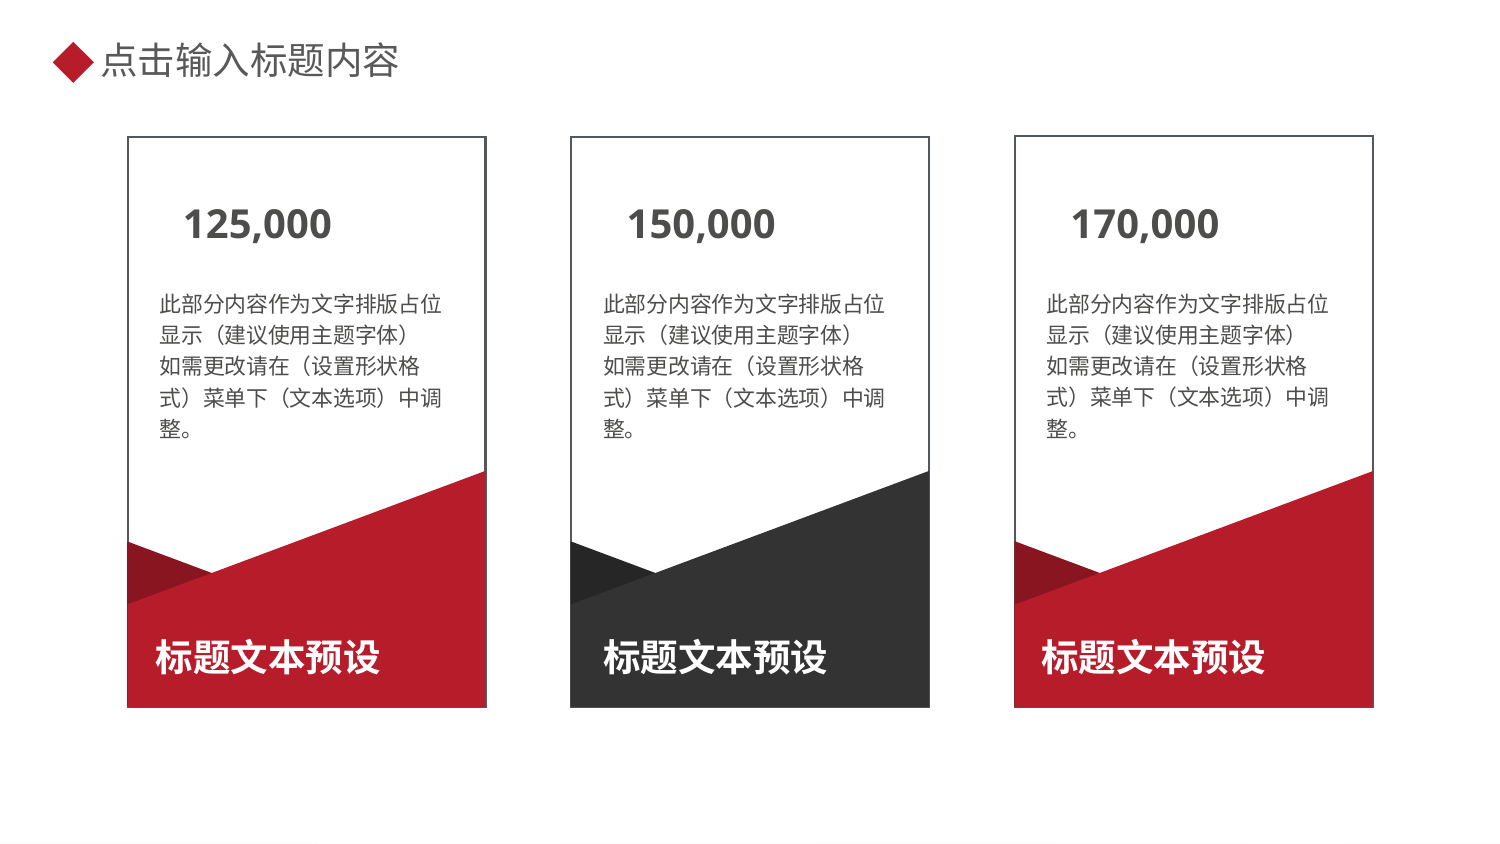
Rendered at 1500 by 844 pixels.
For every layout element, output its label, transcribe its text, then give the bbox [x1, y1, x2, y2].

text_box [1014, 136, 1374, 708]
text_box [126, 136, 486, 708]
text_box [50, 39, 96, 85]
text_box 点击输入标题内容 [100, 28, 450, 91]
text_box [570, 136, 930, 708]
